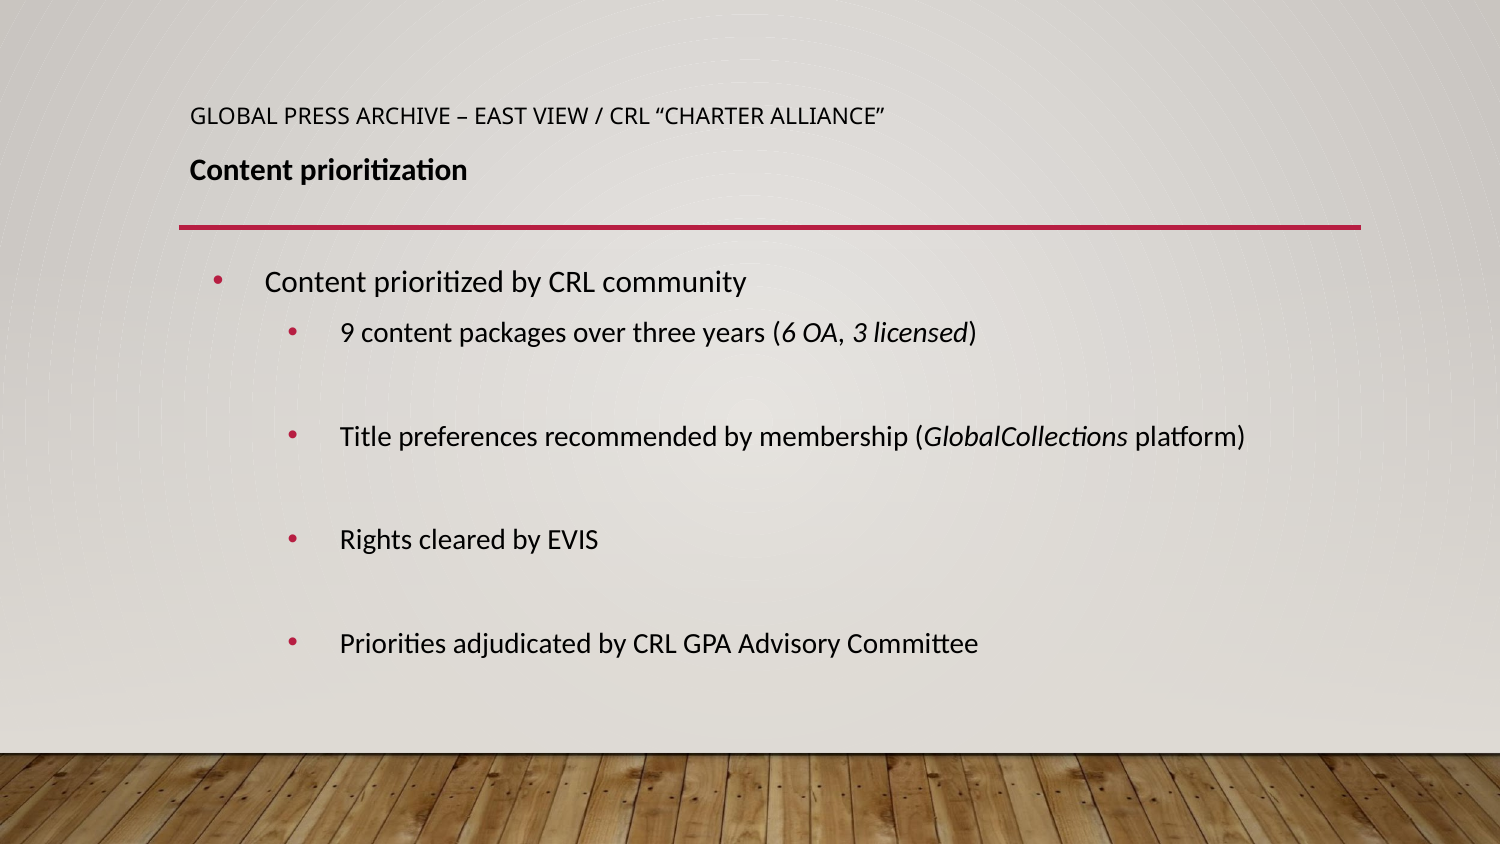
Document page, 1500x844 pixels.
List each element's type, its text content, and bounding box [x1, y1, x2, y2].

title GLOBAL PRESS ARCHIVE – EAST VIEW / CRL “CHARTER ALLIANCE” Content prioritization [178, 98, 1361, 229]
list Content prioritized by CRL community 9 content packages over three years (6 OA, 3 licensed) Title preferences recommended by membership (GlobalCollections platform) Rights cleared by EVIS Priorities adjudicated by CRL GPA Advisory Committee [178, 247, 1361, 673]
picture [0, 753, 1500, 844]
